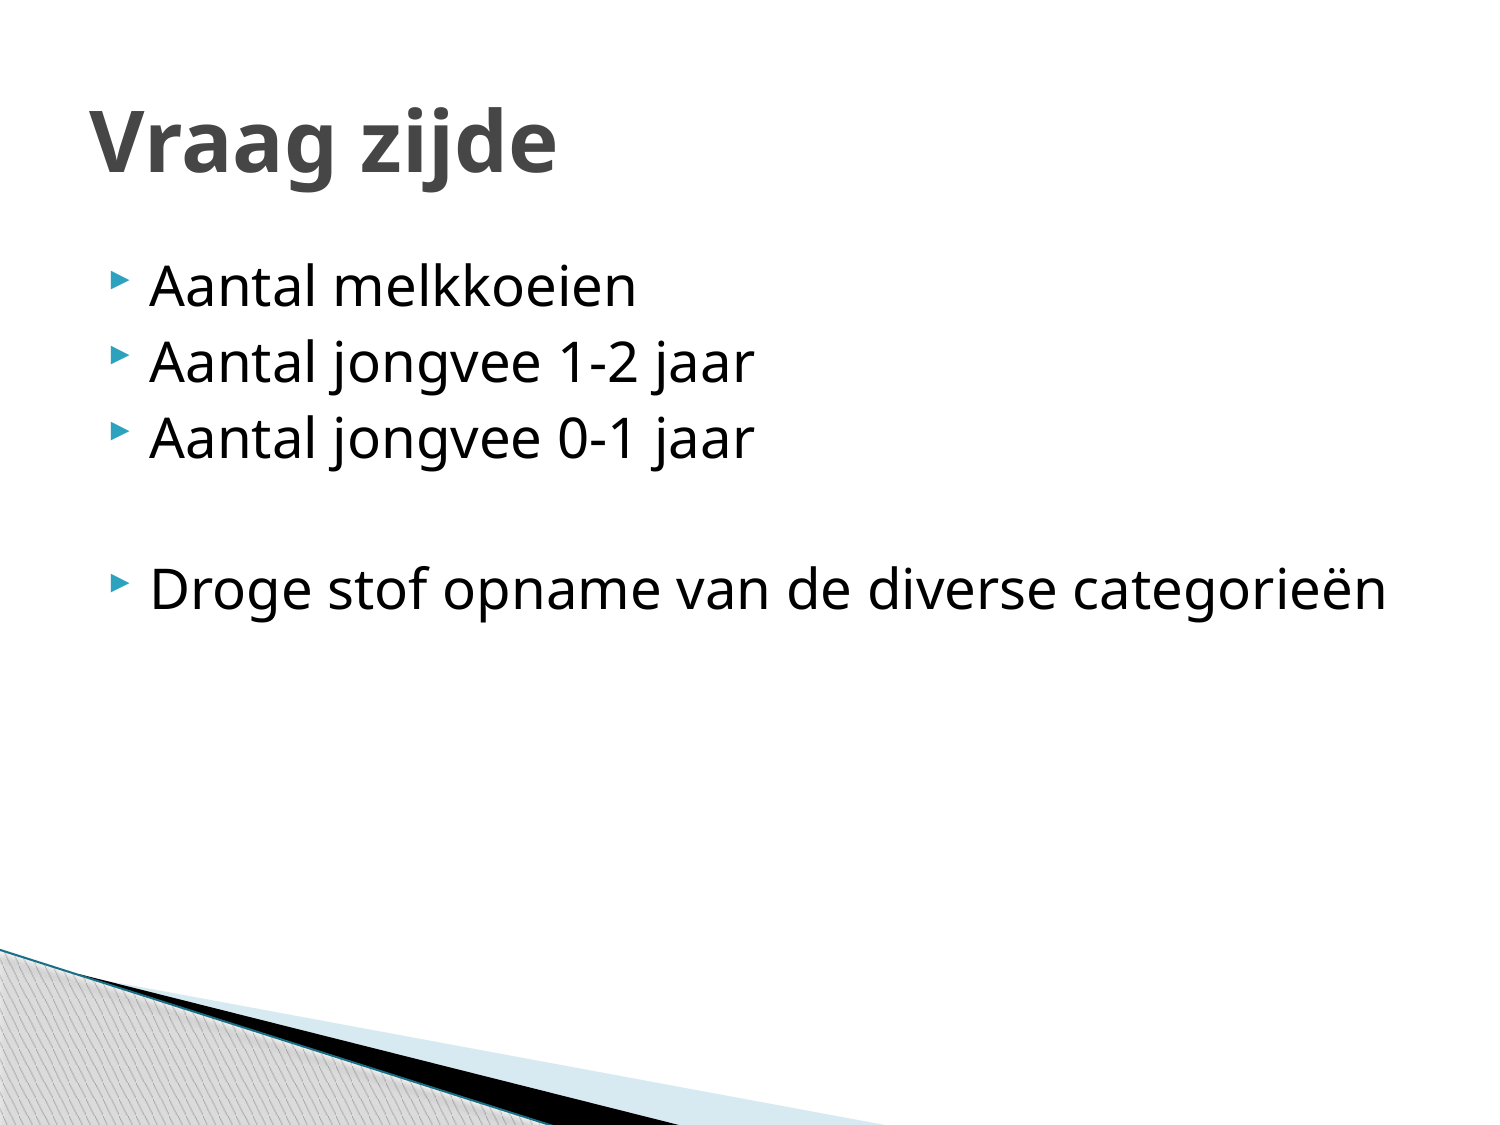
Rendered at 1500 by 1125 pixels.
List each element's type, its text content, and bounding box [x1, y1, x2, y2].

list Aantal melkkoeien Aantal jongvee 1-2 jaar Aantal jongvee 0-1 jaar Droge stof opname van de diverse categorieën [75, 243, 1425, 986]
title Vraag zijde [75, 45, 1425, 233]
